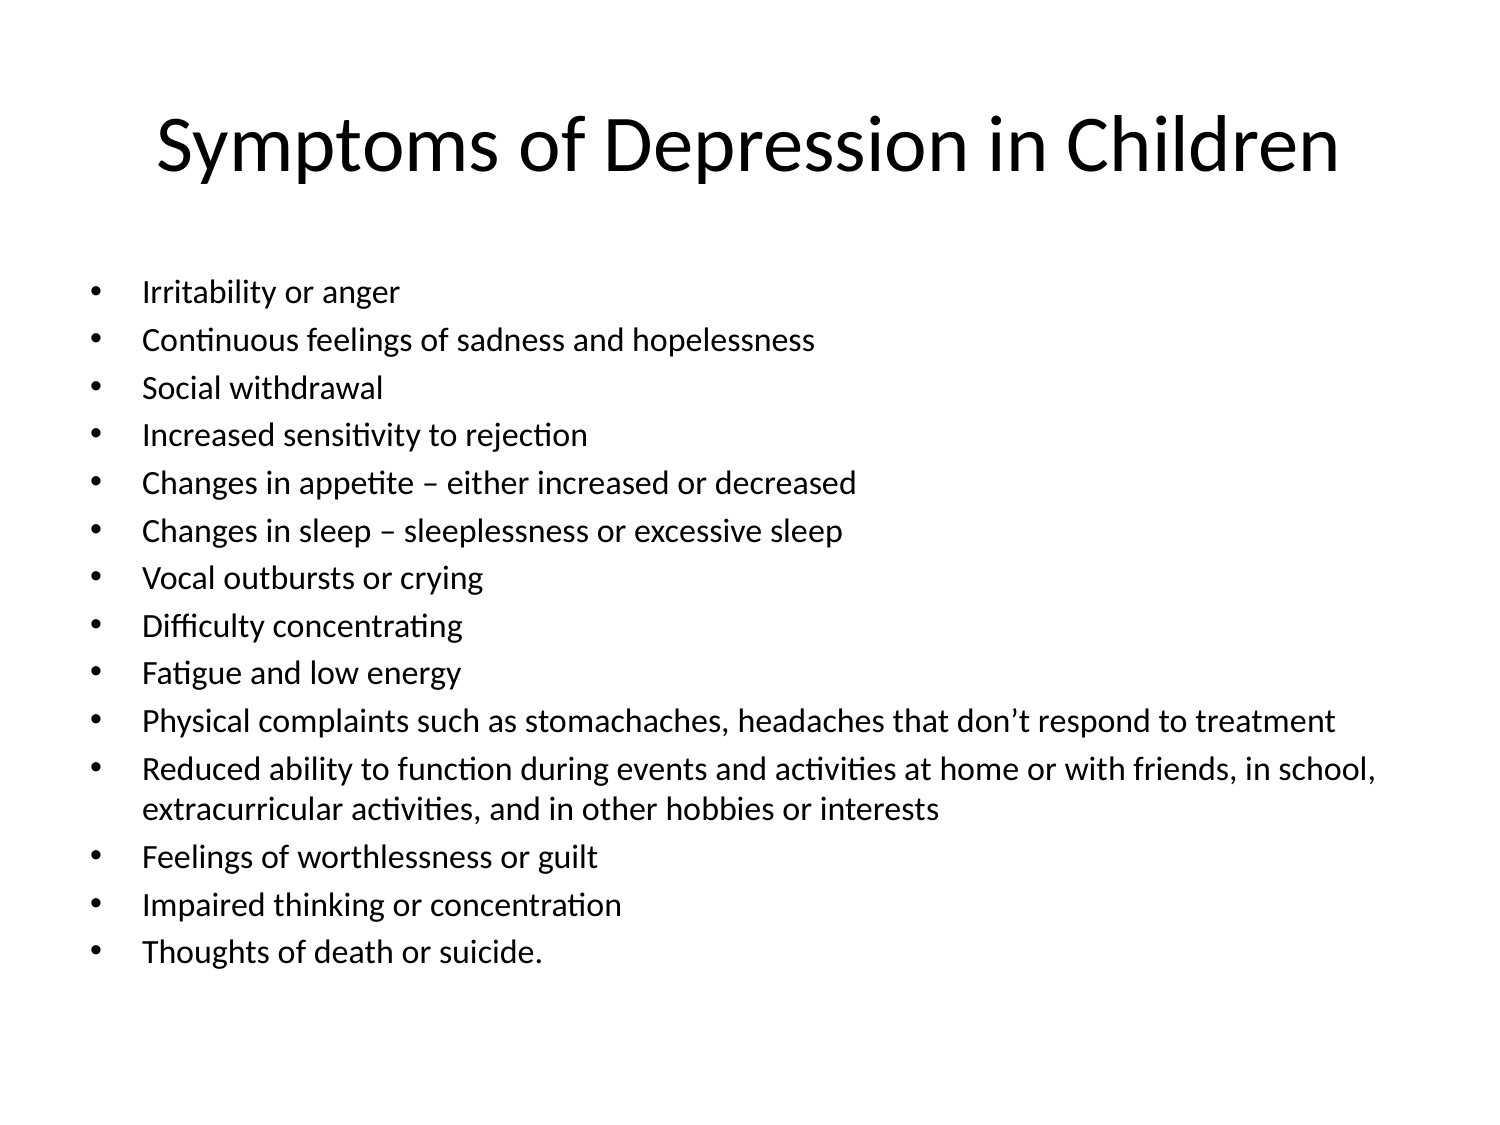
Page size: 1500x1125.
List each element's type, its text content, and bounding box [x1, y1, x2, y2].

list Irritability or anger Continuous feelings of sadness and hopelessness Social withdrawal Increased sensitivity to rejection Changes in appetite – either increased or decreased Changes in sleep – sleeplessness or excessive sleep Vocal outbursts or crying Difficulty concentrating Fatigue and low energy Physical complaints such as stomachaches, headaches that don’t respond to treatment Reduced ability to function during events and activities at home or with friends, in school, extracurricular activities, and in other hobbies or interests Feelings of worthlessness or guilt Impaired thinking or concentration Thoughts of death or suicide. [75, 262, 1425, 1005]
title Symptoms of Depression in Children [75, 45, 1425, 233]
